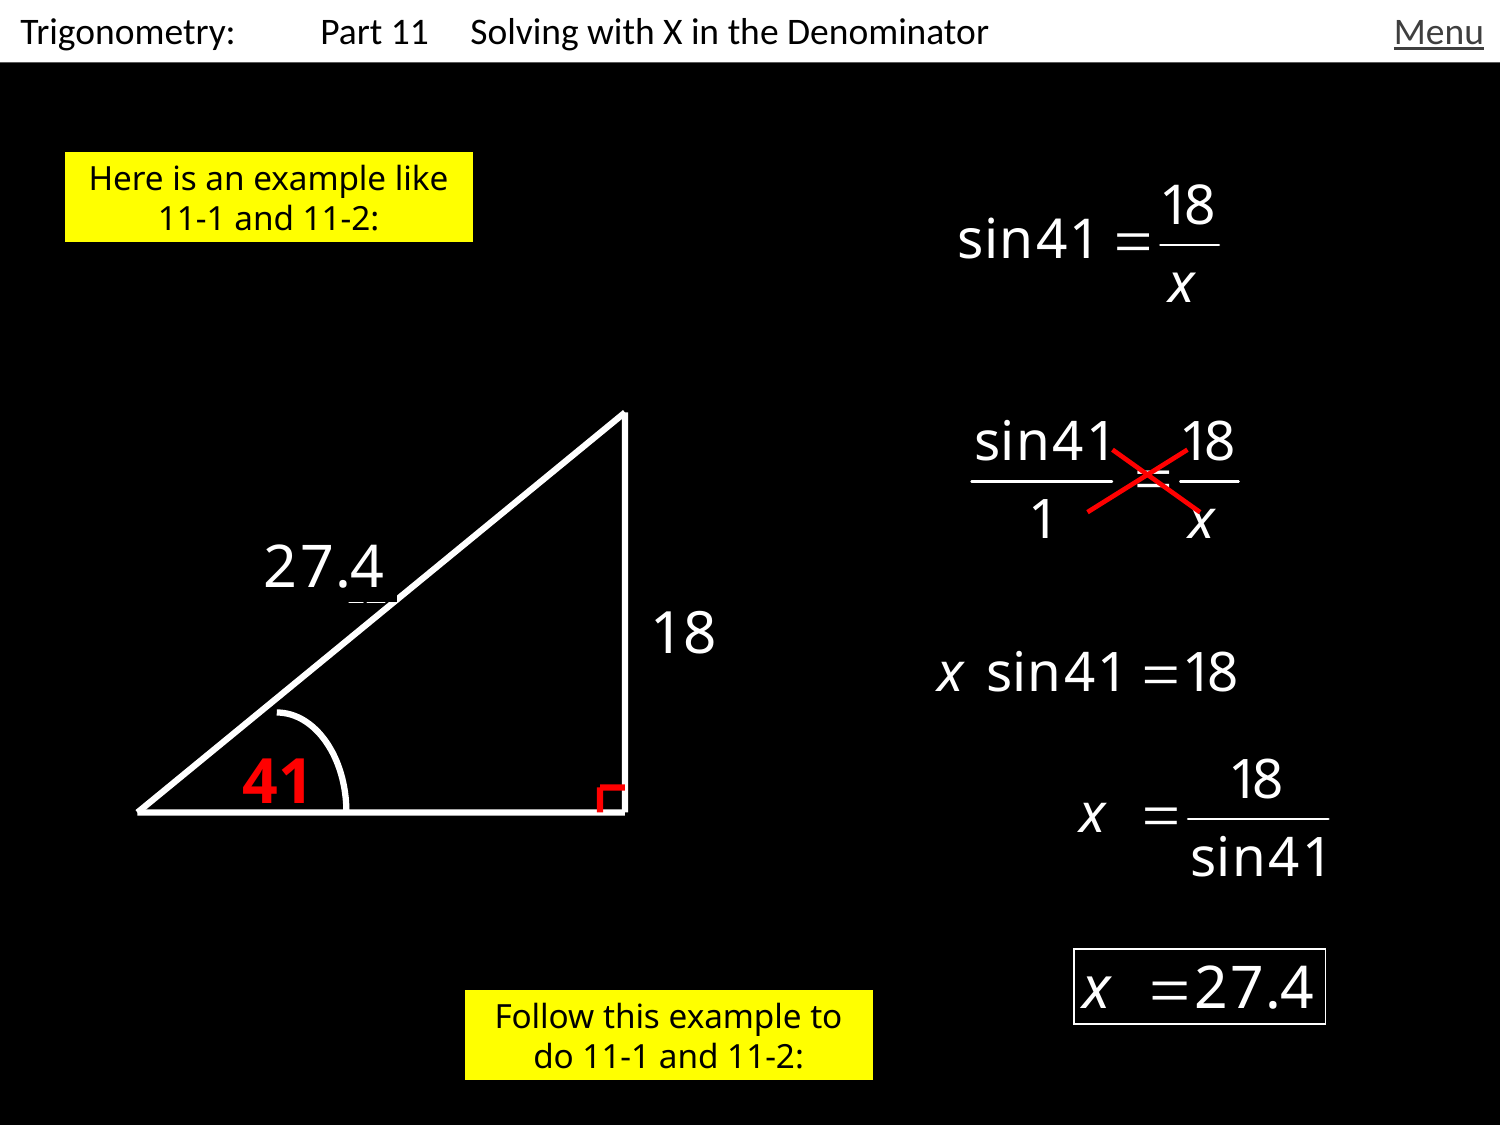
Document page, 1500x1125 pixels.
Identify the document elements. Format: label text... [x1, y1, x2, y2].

text_box Trigonometry: Part 11 Solving with X in the Denominator [5, 0, 1005, 60]
text_box [0, 0, 1500, 64]
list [949, 162, 1230, 314]
text_box 18 [635, 587, 732, 673]
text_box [962, 399, 1251, 550]
text_box Here is an example like 11-1 and 11-2: [62, 149, 475, 245]
text_box Follow this example to do 11-1 and 11-2: [462, 987, 875, 1083]
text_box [930, 636, 1251, 706]
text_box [1072, 736, 1338, 888]
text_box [1074, 949, 1325, 1024]
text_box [137, 412, 626, 813]
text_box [258, 528, 398, 603]
text_box Menu [1379, 0, 1500, 60]
